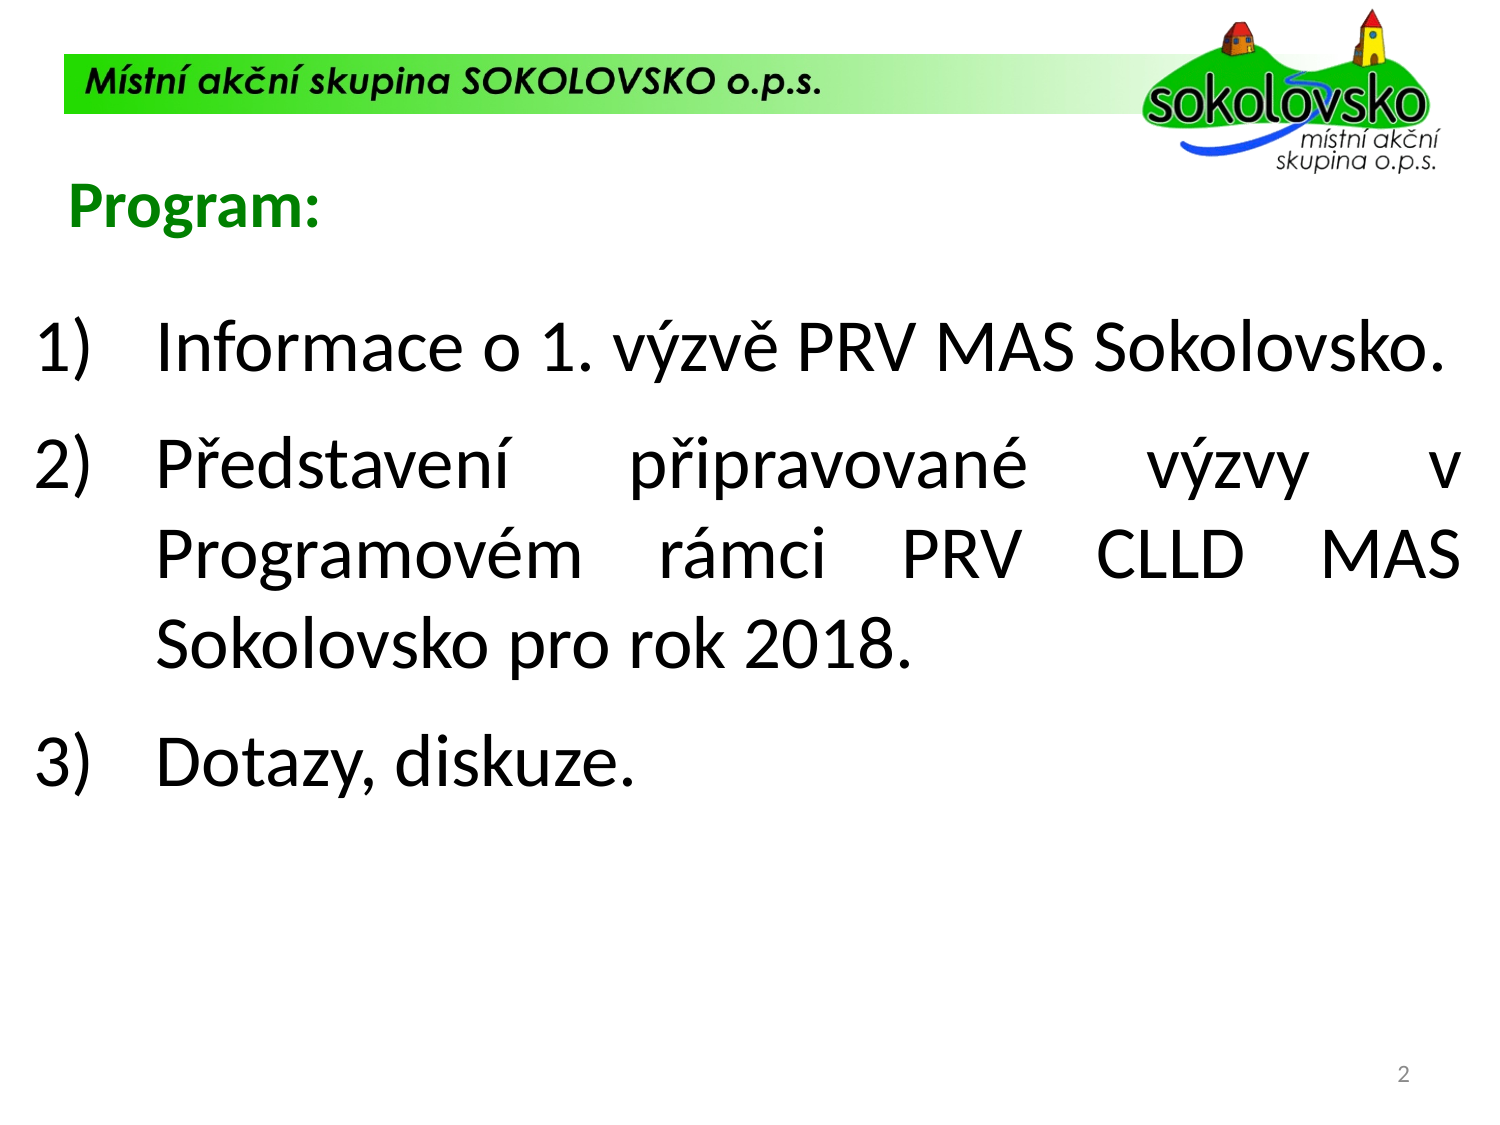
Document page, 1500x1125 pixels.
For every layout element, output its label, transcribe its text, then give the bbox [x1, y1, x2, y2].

slide_number 2 [1074, 1042, 1425, 1103]
title Program: [53, 137, 1404, 266]
list Informace o 1. výzvě PRV MAS Sokolovsko. Představení připravované výzvy v Programovém rámci PRV CLLD MAS Sokolovsko pro rok 2018. Dotazy, diskuze. [18, 288, 1478, 1107]
picture [64, 0, 1455, 197]
